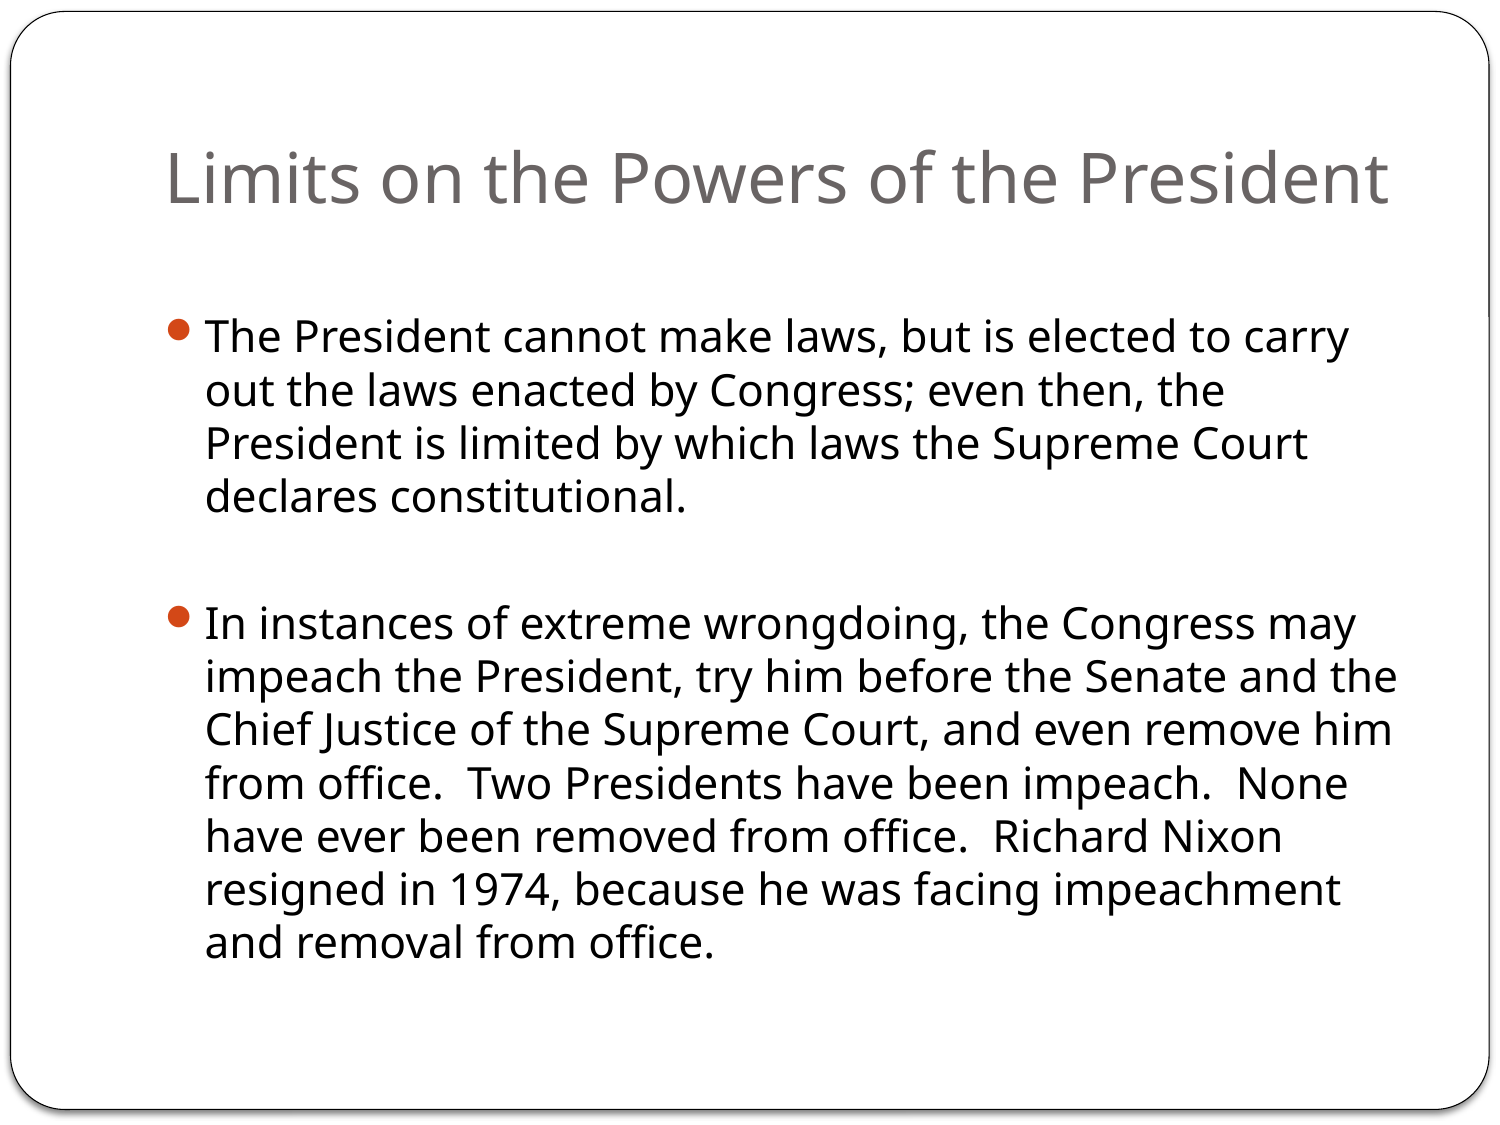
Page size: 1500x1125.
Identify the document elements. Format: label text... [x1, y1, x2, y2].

list The President cannot make laws, but is elected to carry out the laws enacted by Congress; even then, the President is limited by which laws the Supreme Court declares constitutional. In instances of extreme wrongdoing, the Congress may impeach the President, try him before the Senate and the Chief Justice of the Supreme Court, and even remove him from office. Two Presidents have been impeach. None have ever been removed from office. Richard Nixon resigned in 1974, because he was facing impeachment and removal from office. [150, 237, 1425, 988]
title Limits on the Powers of the President [150, 45, 1425, 233]
